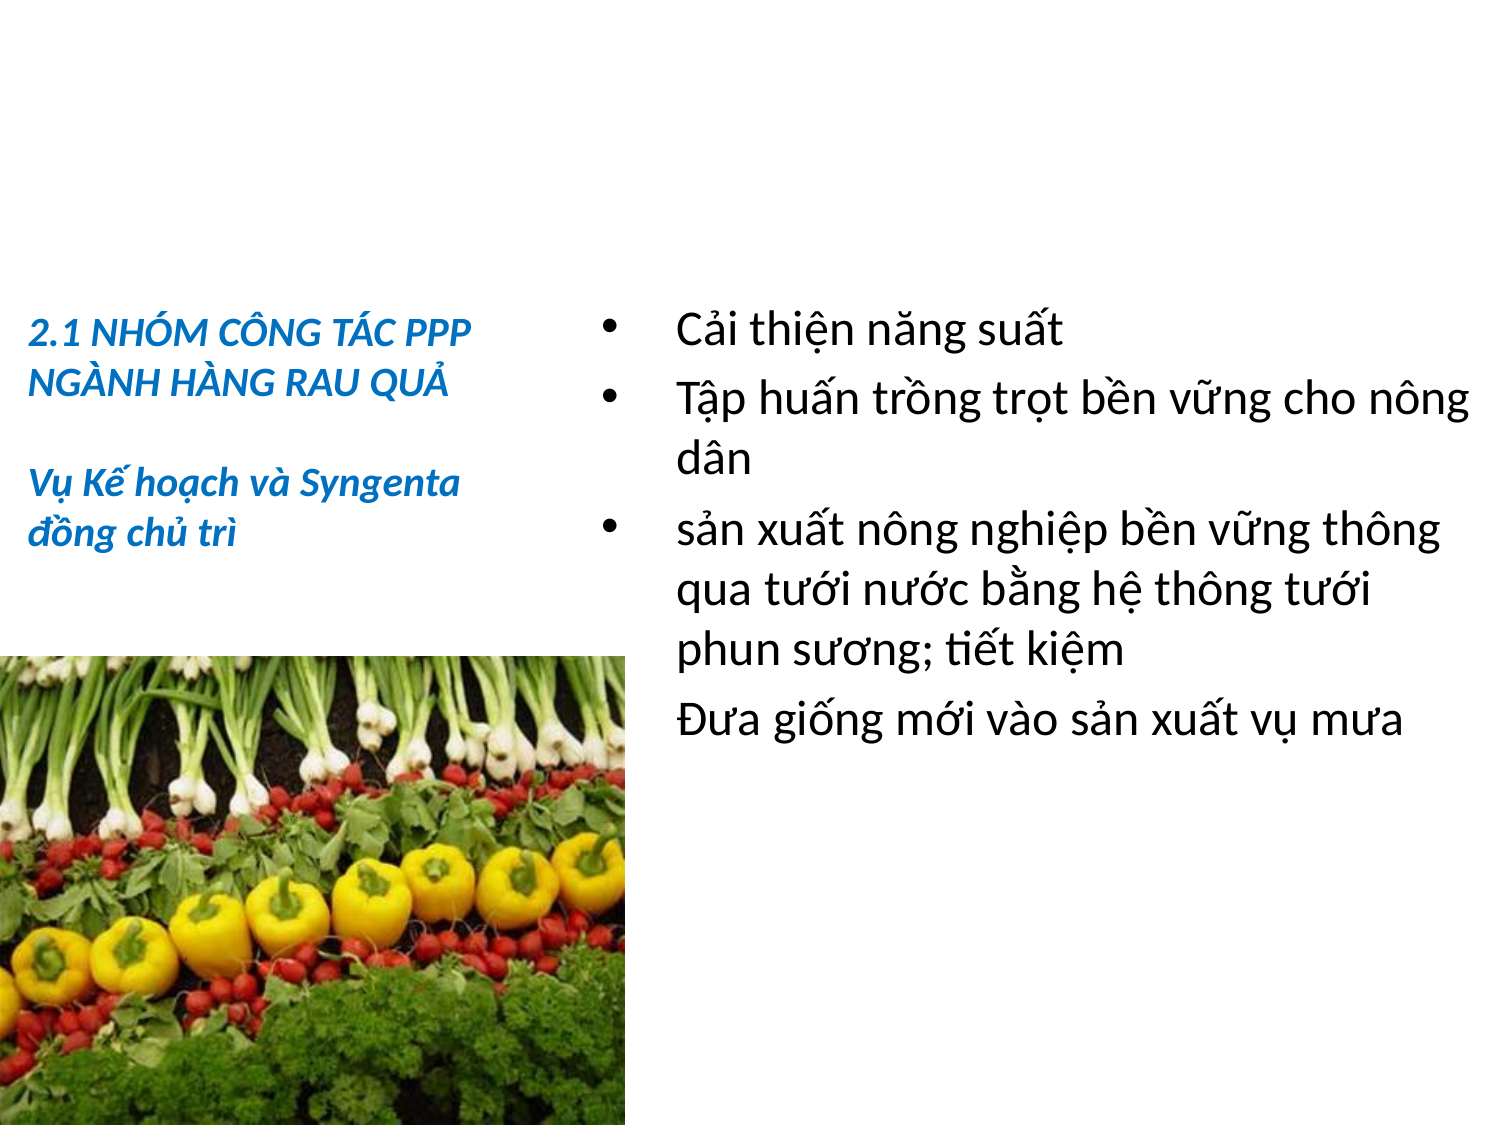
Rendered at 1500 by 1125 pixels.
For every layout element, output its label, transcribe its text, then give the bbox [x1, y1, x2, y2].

picture [0, 655, 626, 1125]
list Cải thiện năng suất Tập huấn trồng trọt bền vững cho nông dân sản xuất nông nghiệp bền vững thông qua tưới nước bằng hệ thông tưới phun sương; tiết kiệm Đưa giống mới vào sản xuất vụ mưa [586, 287, 1500, 1038]
title 2.1 NHÓM CÔNG TÁC PPP NGÀNH HÀNG RAU QUẢ Vụ Kế hoạch và Syngenta đồng chủ trì [12, 212, 569, 613]
